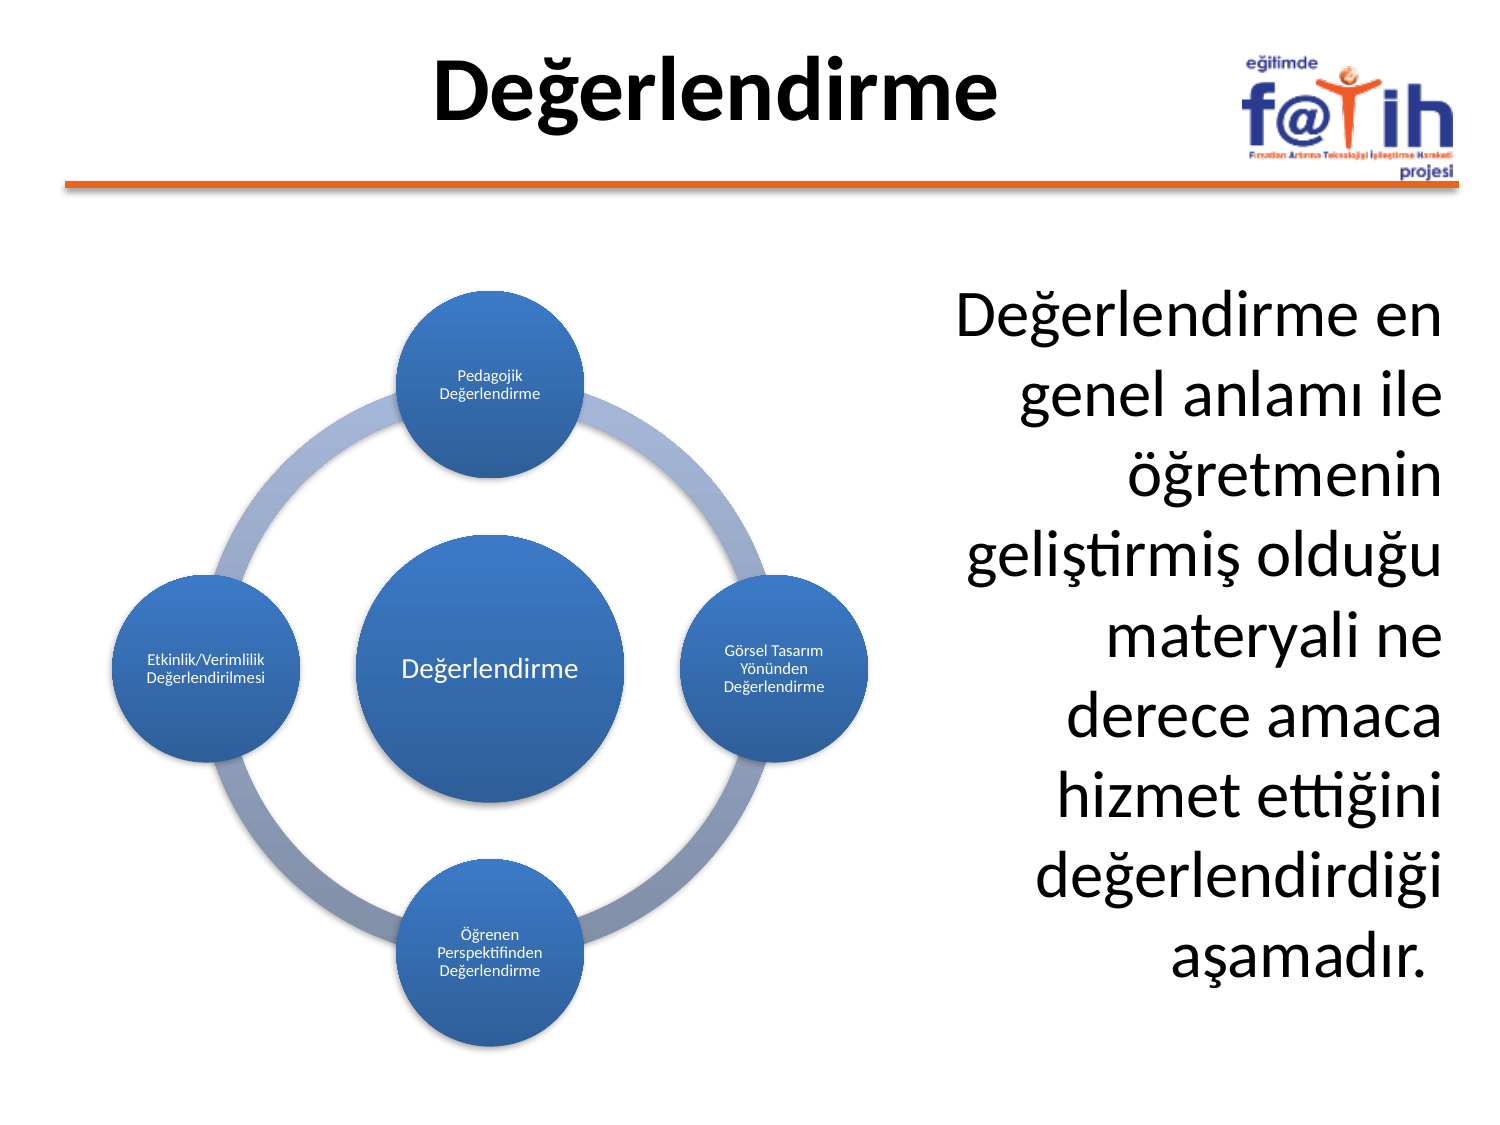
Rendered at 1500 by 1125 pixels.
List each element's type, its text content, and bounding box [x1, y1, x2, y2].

title Değerlendirme [41, 30, 1392, 138]
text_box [40, 290, 940, 1047]
picture [1242, 54, 1453, 182]
list Değerlendirme en genel anlamı ile öğretmenin geliştirmiş olduğu materyali ne derece amaca hizmet ettiğini değerlendirdiği aşamadır. [903, 262, 1459, 1071]
